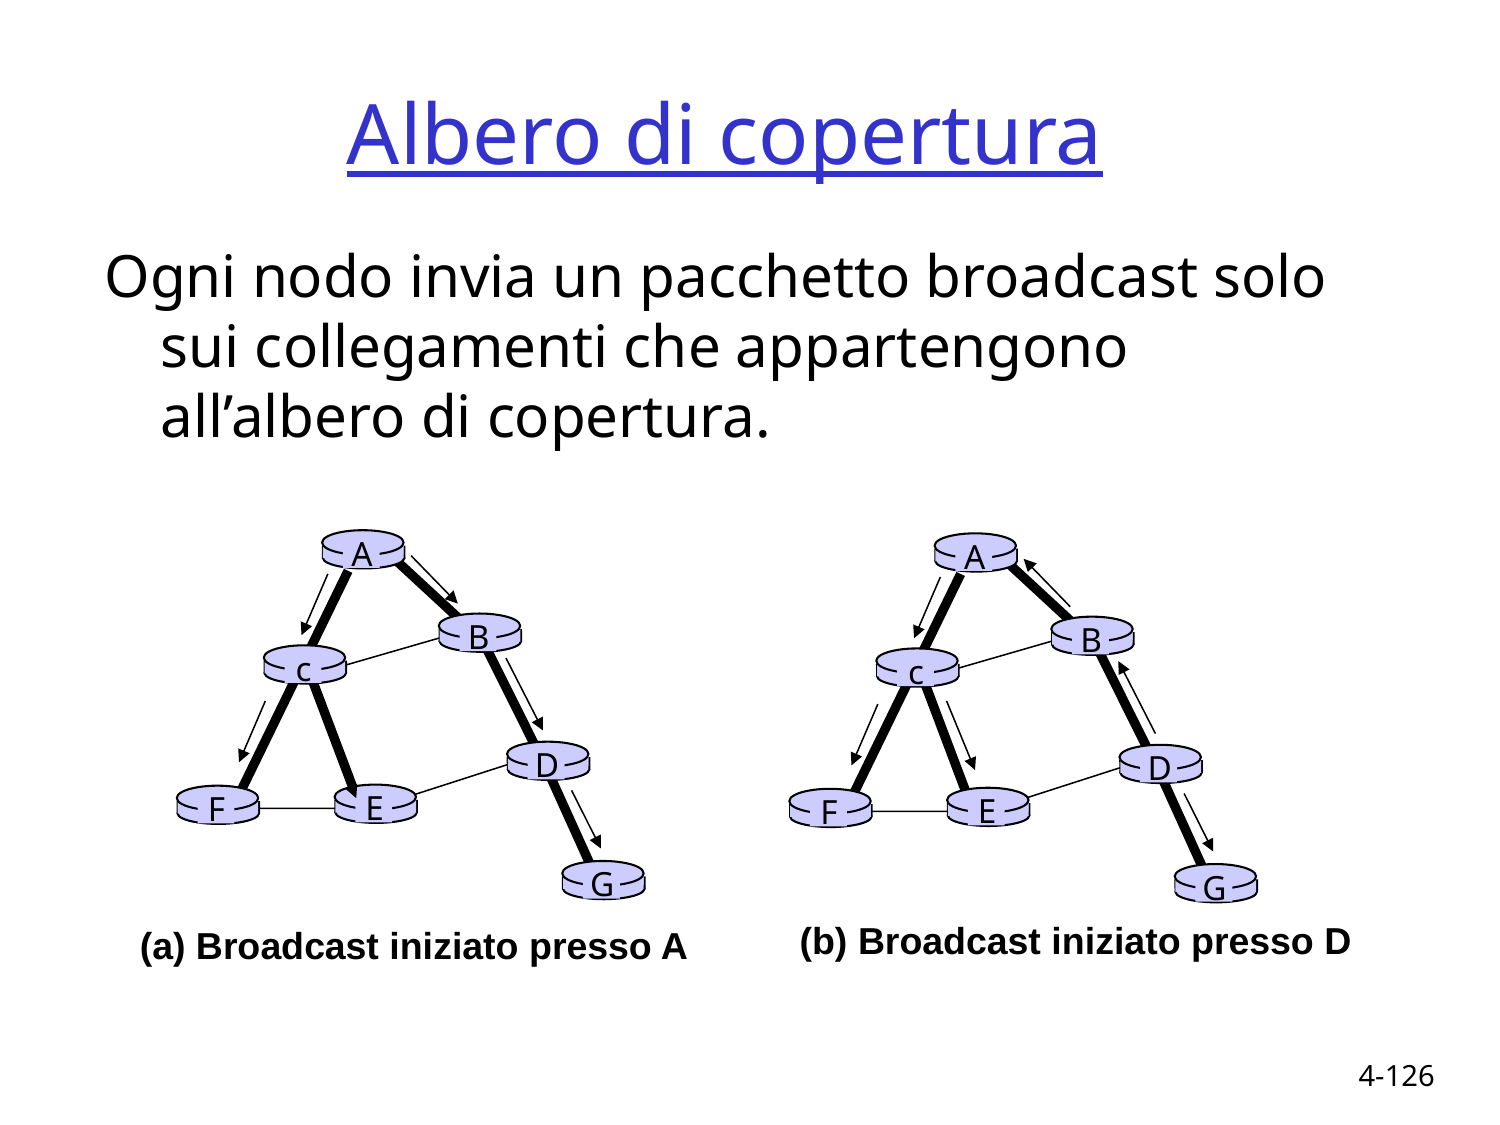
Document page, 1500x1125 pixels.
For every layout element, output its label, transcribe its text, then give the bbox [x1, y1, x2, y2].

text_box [321, 525, 405, 581]
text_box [506, 736, 590, 793]
text_box [1192, 760, 1202, 773]
text_box [411, 555, 458, 604]
text_box [860, 804, 871, 817]
text_box [512, 672, 543, 731]
text_box [300, 587, 322, 636]
text_box [934, 538, 942, 553]
text_box [944, 677, 959, 685]
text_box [1132, 739, 1187, 796]
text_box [438, 608, 522, 665]
text_box [947, 792, 956, 808]
text_box [947, 803, 956, 816]
text_box [789, 793, 798, 809]
text_box [860, 792, 871, 810]
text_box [1188, 859, 1242, 915]
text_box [803, 783, 855, 840]
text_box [334, 779, 418, 836]
text_box [1246, 893, 1257, 899]
text_box [1192, 773, 1202, 780]
text_box [1007, 537, 1017, 554]
text_box [1246, 868, 1257, 885]
text_box [1018, 816, 1029, 823]
text_box [1192, 749, 1201, 765]
text_box [877, 665, 887, 677]
title Albero di copertura [87, 37, 1363, 226]
text_box [1120, 645, 1133, 653]
slide_number 4-126 [1338, 1049, 1451, 1125]
text_box [1118, 662, 1156, 734]
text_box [961, 782, 1013, 839]
text_box [850, 704, 878, 766]
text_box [176, 780, 260, 837]
text_box [576, 800, 601, 849]
text_box [913, 576, 941, 639]
text_box [1052, 633, 1060, 645]
text_box [1007, 562, 1017, 568]
text_box [946, 700, 977, 771]
text_box [1175, 880, 1182, 893]
text_box [1119, 749, 1127, 765]
text_box [1023, 558, 1071, 607]
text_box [1065, 611, 1118, 668]
text_box [1246, 879, 1257, 893]
text_box [1007, 548, 1017, 562]
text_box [947, 528, 1003, 585]
text_box [877, 677, 887, 683]
text_box [1018, 791, 1029, 809]
text_box [1018, 803, 1029, 816]
text_box [948, 816, 956, 822]
text_box [944, 663, 958, 677]
text_box [876, 652, 887, 670]
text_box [561, 855, 645, 912]
text_box [1188, 801, 1214, 852]
text_box [790, 805, 798, 817]
text_box [1120, 631, 1133, 645]
text_box [1052, 645, 1060, 651]
text_box [935, 549, 942, 562]
text_box [790, 817, 798, 823]
text_box [1120, 761, 1127, 773]
text_box [1120, 620, 1133, 638]
text_box [860, 817, 871, 824]
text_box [263, 640, 347, 697]
text_box [944, 651, 958, 671]
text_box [892, 643, 941, 700]
text_box (b) Broadcast iniziato presso D [784, 910, 1367, 970]
text_box (a) Broadcast iniziato presso A [125, 914, 704, 974]
list Ogni nodo invia un pacchetto broadcast solo sui collegamenti che appartengono all’albero di copertura. [89, 230, 1365, 536]
text_box [1051, 621, 1060, 637]
text_box [238, 704, 265, 763]
text_box [1174, 869, 1182, 884]
